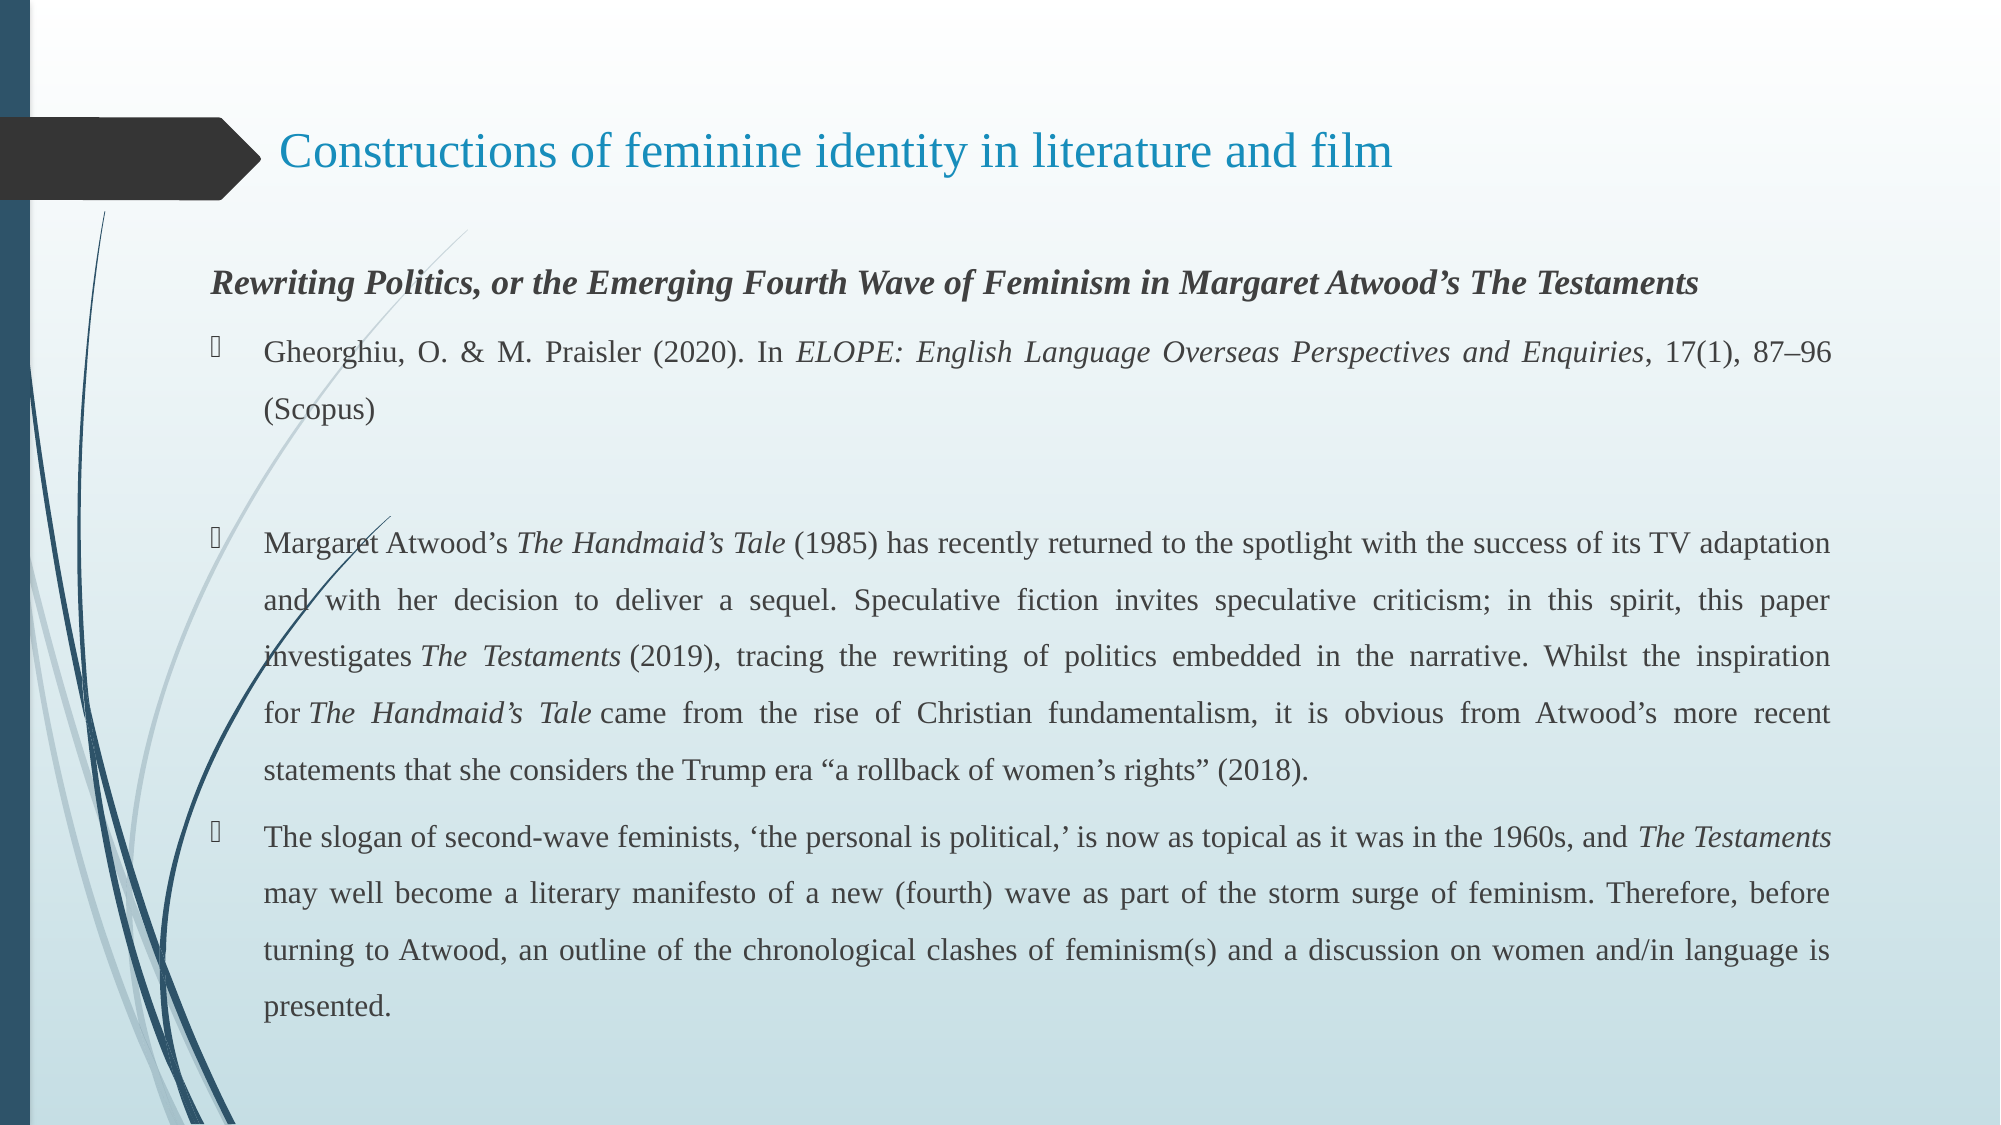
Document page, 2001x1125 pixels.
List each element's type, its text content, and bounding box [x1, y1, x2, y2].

list Rewriting Politics, or the Emerging Fourth Wave of Feminism in Margaret Atwood’s The Testaments Gheorghiu, O. & M. Praisler (2020). In ELOPE: English Language Overseas Perspectives and Enquiries, 17(1), 87–96 (Scopus) Margaret Atwood’s The Handmaid’s Tale (1985) has recently returned to the spotlight with the success of its TV adaptation and with her decision to deliver a sequel. Speculative fiction invites speculative criticism; in this spirit, this paper investigates The Testaments (2019), tracing the rewriting of politics embedded in the narrative. Whilst the inspiration for The Handmaid’s Tale came from the rise of Christian fundamentalism, it is obvious from Atwood’s more recent statements that she considers the Trump era “a rollback of women’s rights” (2018). The slogan of second-wave feminists, ‘the personal is political,’ is now as topical as it was in the 1960s, and The Testaments may well become a literary manifesto of a new (fourth) wave as part of the storm surge of feminism. Therefore, before turning to Atwood, an outline of the chronological clashes of feminism(s) and a discussion on women and/in language is presented. [195, 229, 1848, 1040]
title Constructions of feminine identity in literature and film [265, 110, 1781, 229]
